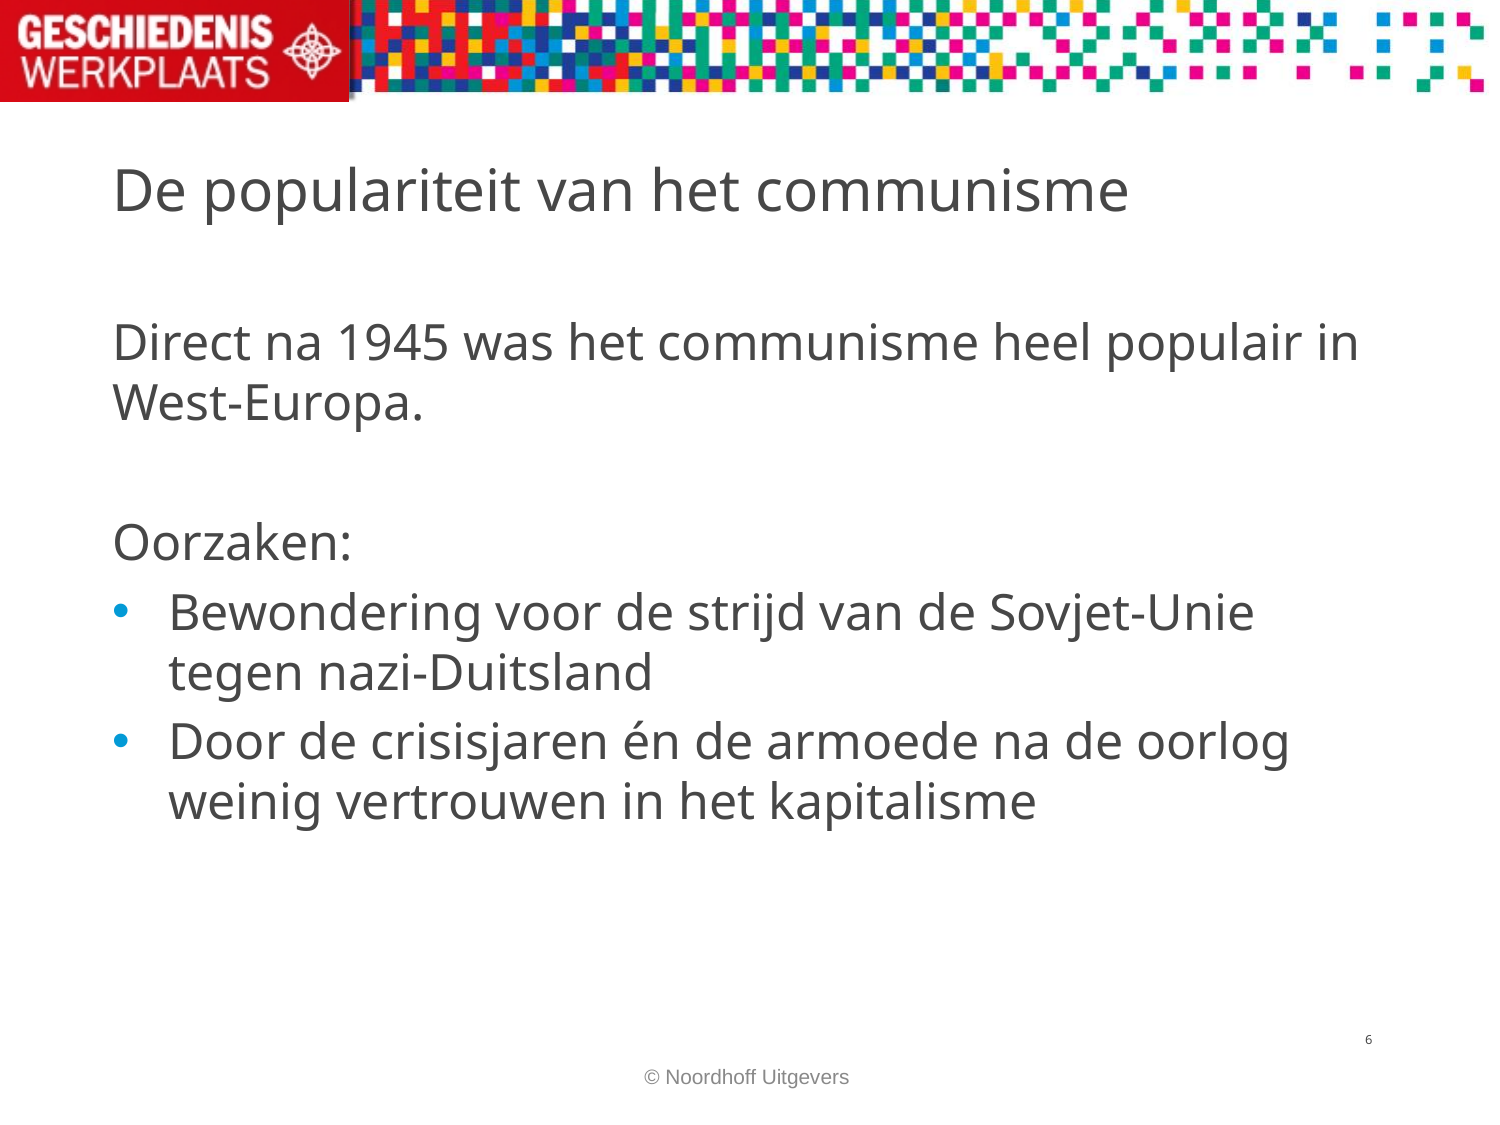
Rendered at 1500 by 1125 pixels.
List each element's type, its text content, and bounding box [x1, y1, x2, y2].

title De populariteit van het communisme [112, 145, 1401, 256]
text_box © Noordhoff Uitgevers [512, 1045, 988, 1106]
list Direct na 1945 was het communisme heel populair in West-Europa. Oorzaken: Bewondering voor de strijd van de Sovjet-Unie tegen nazi-Duitsland Door de crisisjaren én de armoede na de oorlog weinig vertrouwen in het kapitalisme [112, 302, 1409, 1024]
slide_number 6 [1325, 1025, 1388, 1063]
picture [0, 0, 1500, 1125]
